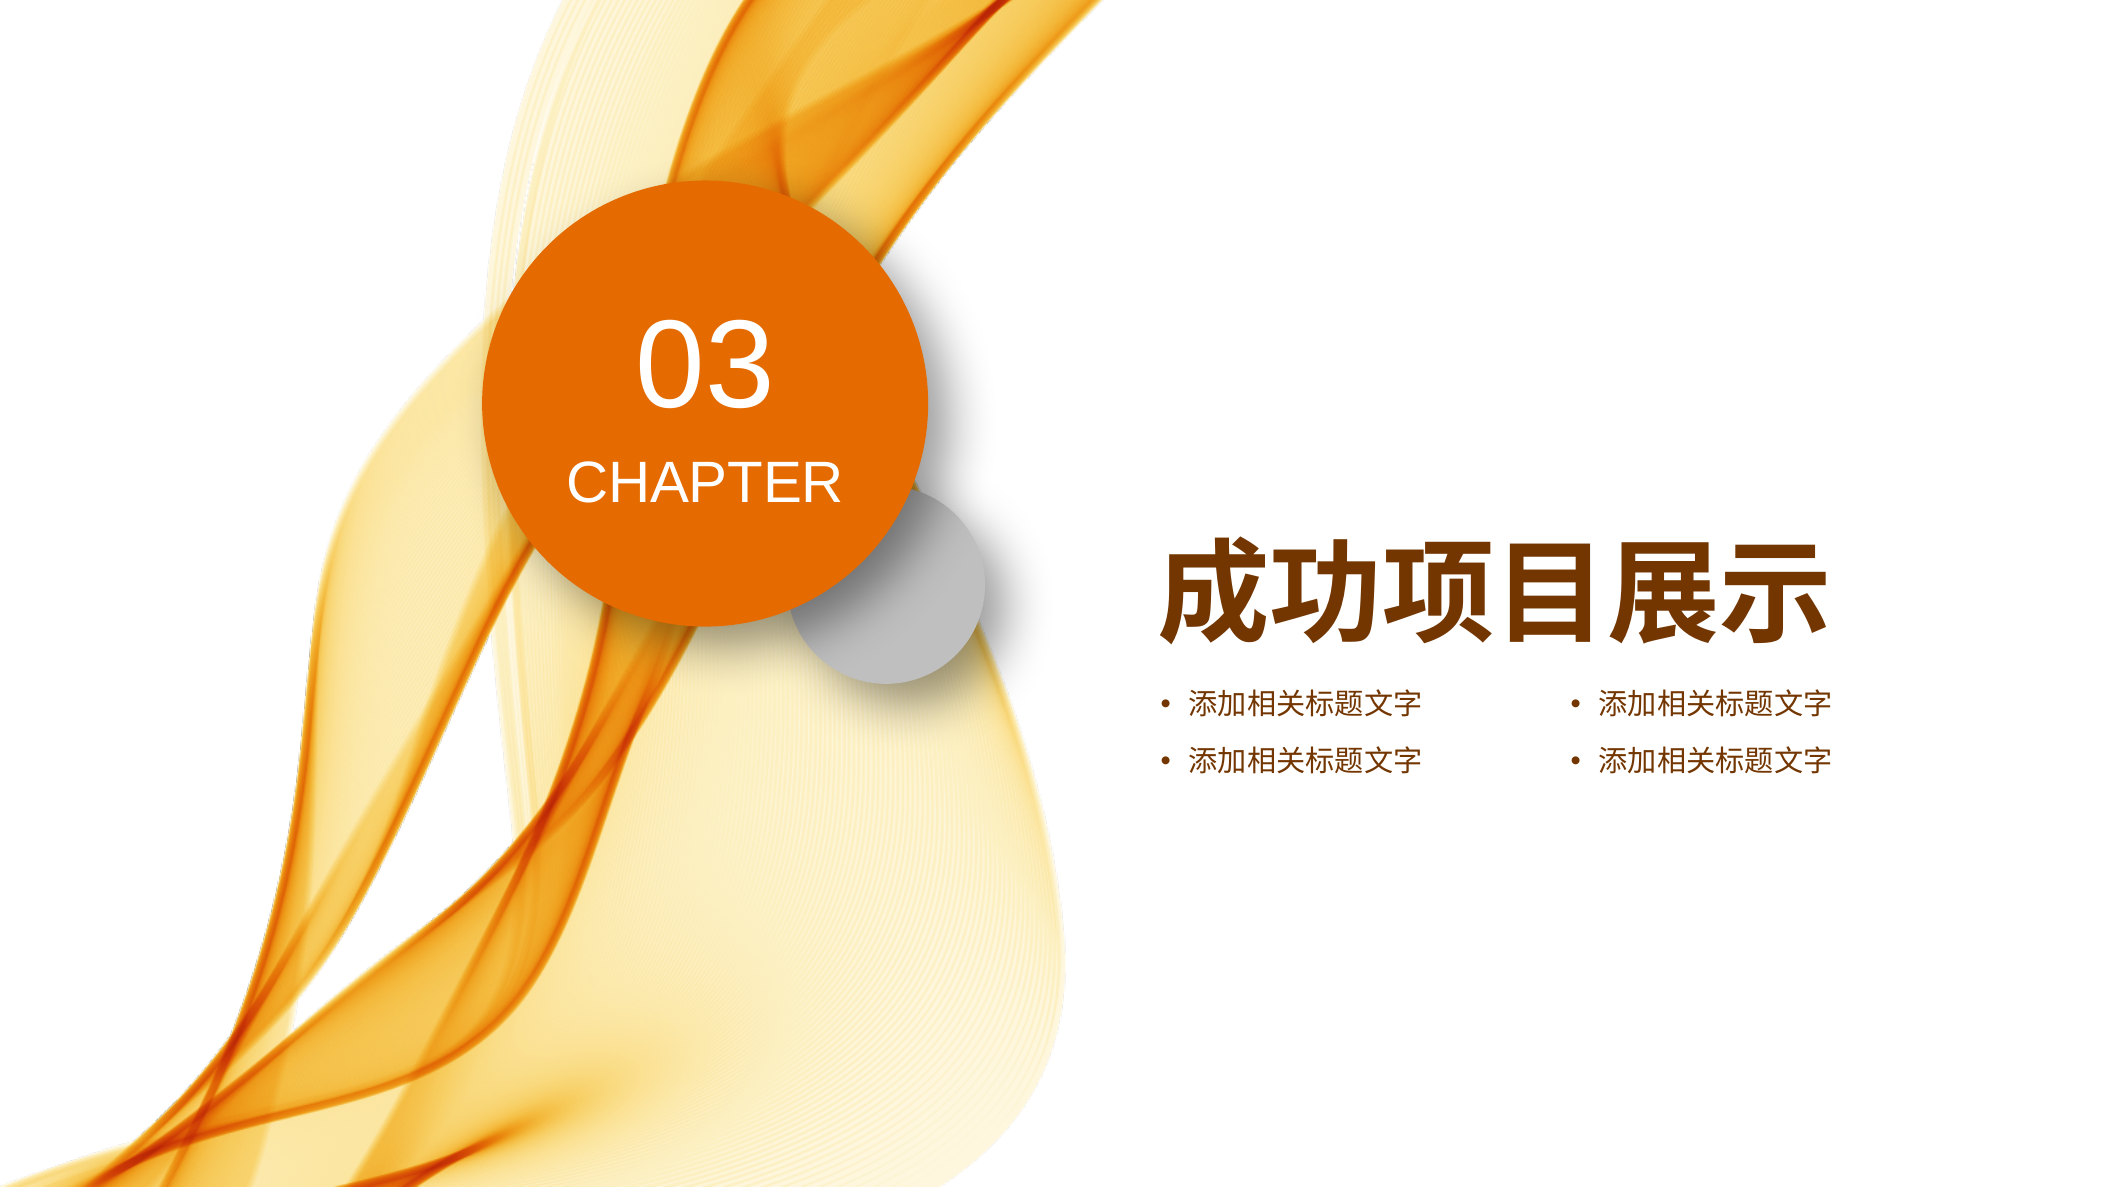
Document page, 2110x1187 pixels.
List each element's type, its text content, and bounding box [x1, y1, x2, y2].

text_box 添加相关标题文字 [1145, 735, 1446, 785]
text_box 添加相关标题文字 [1145, 678, 1446, 728]
text_box 添加相关标题文字 [1555, 678, 1856, 728]
picture [0, 0, 1111, 1187]
text_box 成功项目展示 [1157, 521, 1894, 657]
text_box 添加相关标题文字 [1555, 735, 1856, 785]
